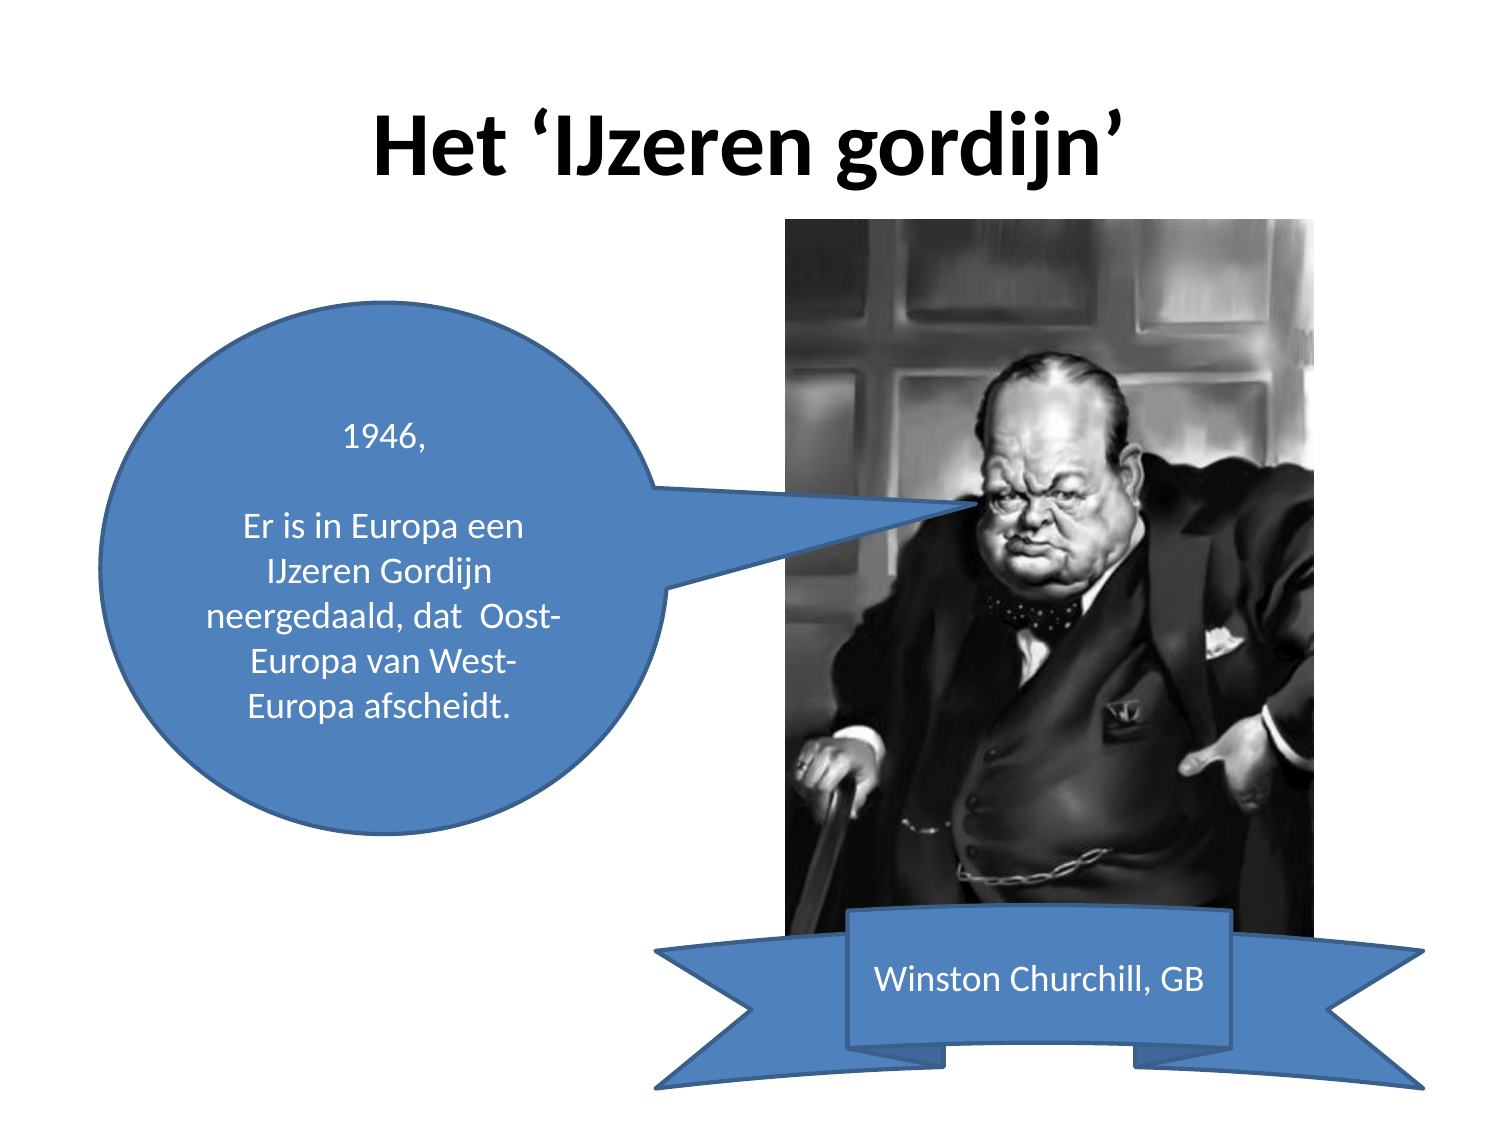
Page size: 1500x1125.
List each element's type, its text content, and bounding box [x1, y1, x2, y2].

picture [785, 219, 1314, 1002]
text_box Winston Churchill, GB [653, 936, 1426, 1091]
text_box 1946, Er is in Europa een IJzeren Gordijn neergedaald, dat Oost-Europa van West-Europa afscheidt. [98, 300, 780, 837]
title Het ‘IJzeren gordijn’ [75, 45, 1425, 233]
